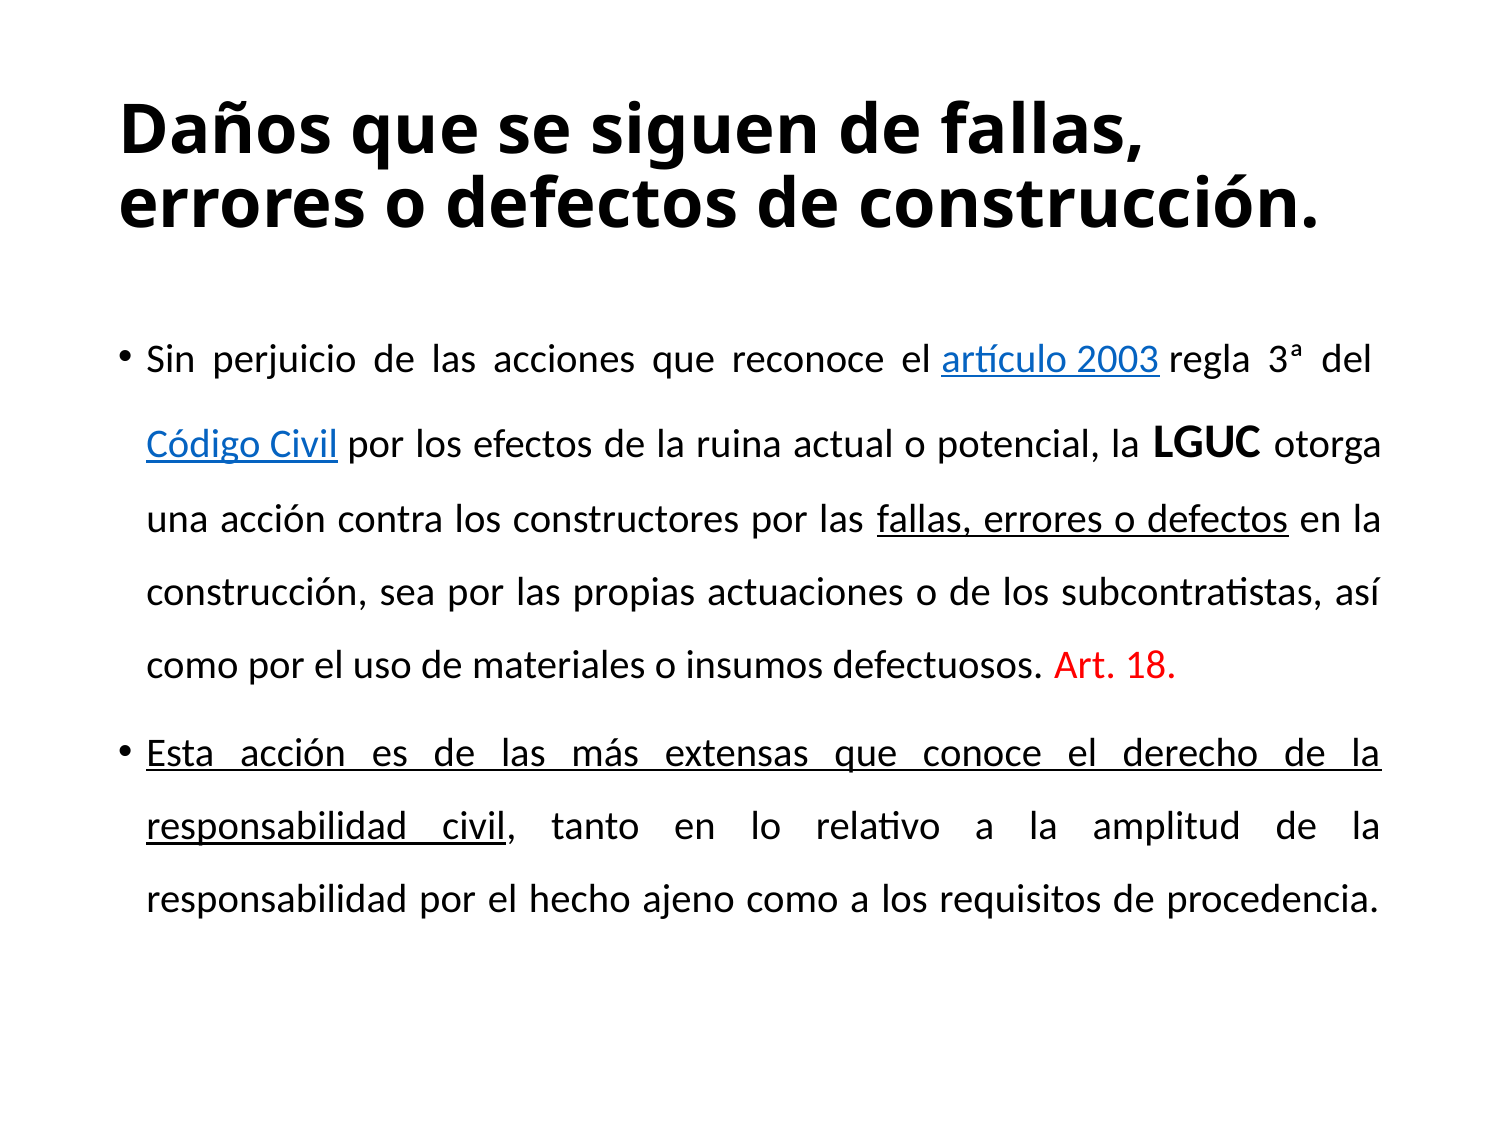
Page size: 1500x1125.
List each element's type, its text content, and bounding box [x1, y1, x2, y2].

list Sin perjuicio de las acciones que reconoce el artículo 2003 regla 3ª del Código Civil por los efectos de la ruina actual o potencial, la LGUC otorga una acción contra los constructores por las fallas, errores o defectos en la construcción, sea por las propias actuaciones o de los subcontratistas, así como por el uso de materiales o insumos defectuosos. Art. 18. Esta acción es de las más extensas que conoce el derecho de la responsabilidad civil, tanto en lo relativo a la amplitud de la responsabilidad por el hecho ajeno como a los requisitos de procedencia. [103, 299, 1397, 1014]
title Daños que se siguen de fallas, errores o defectos de construcción. [103, 59, 1397, 278]
